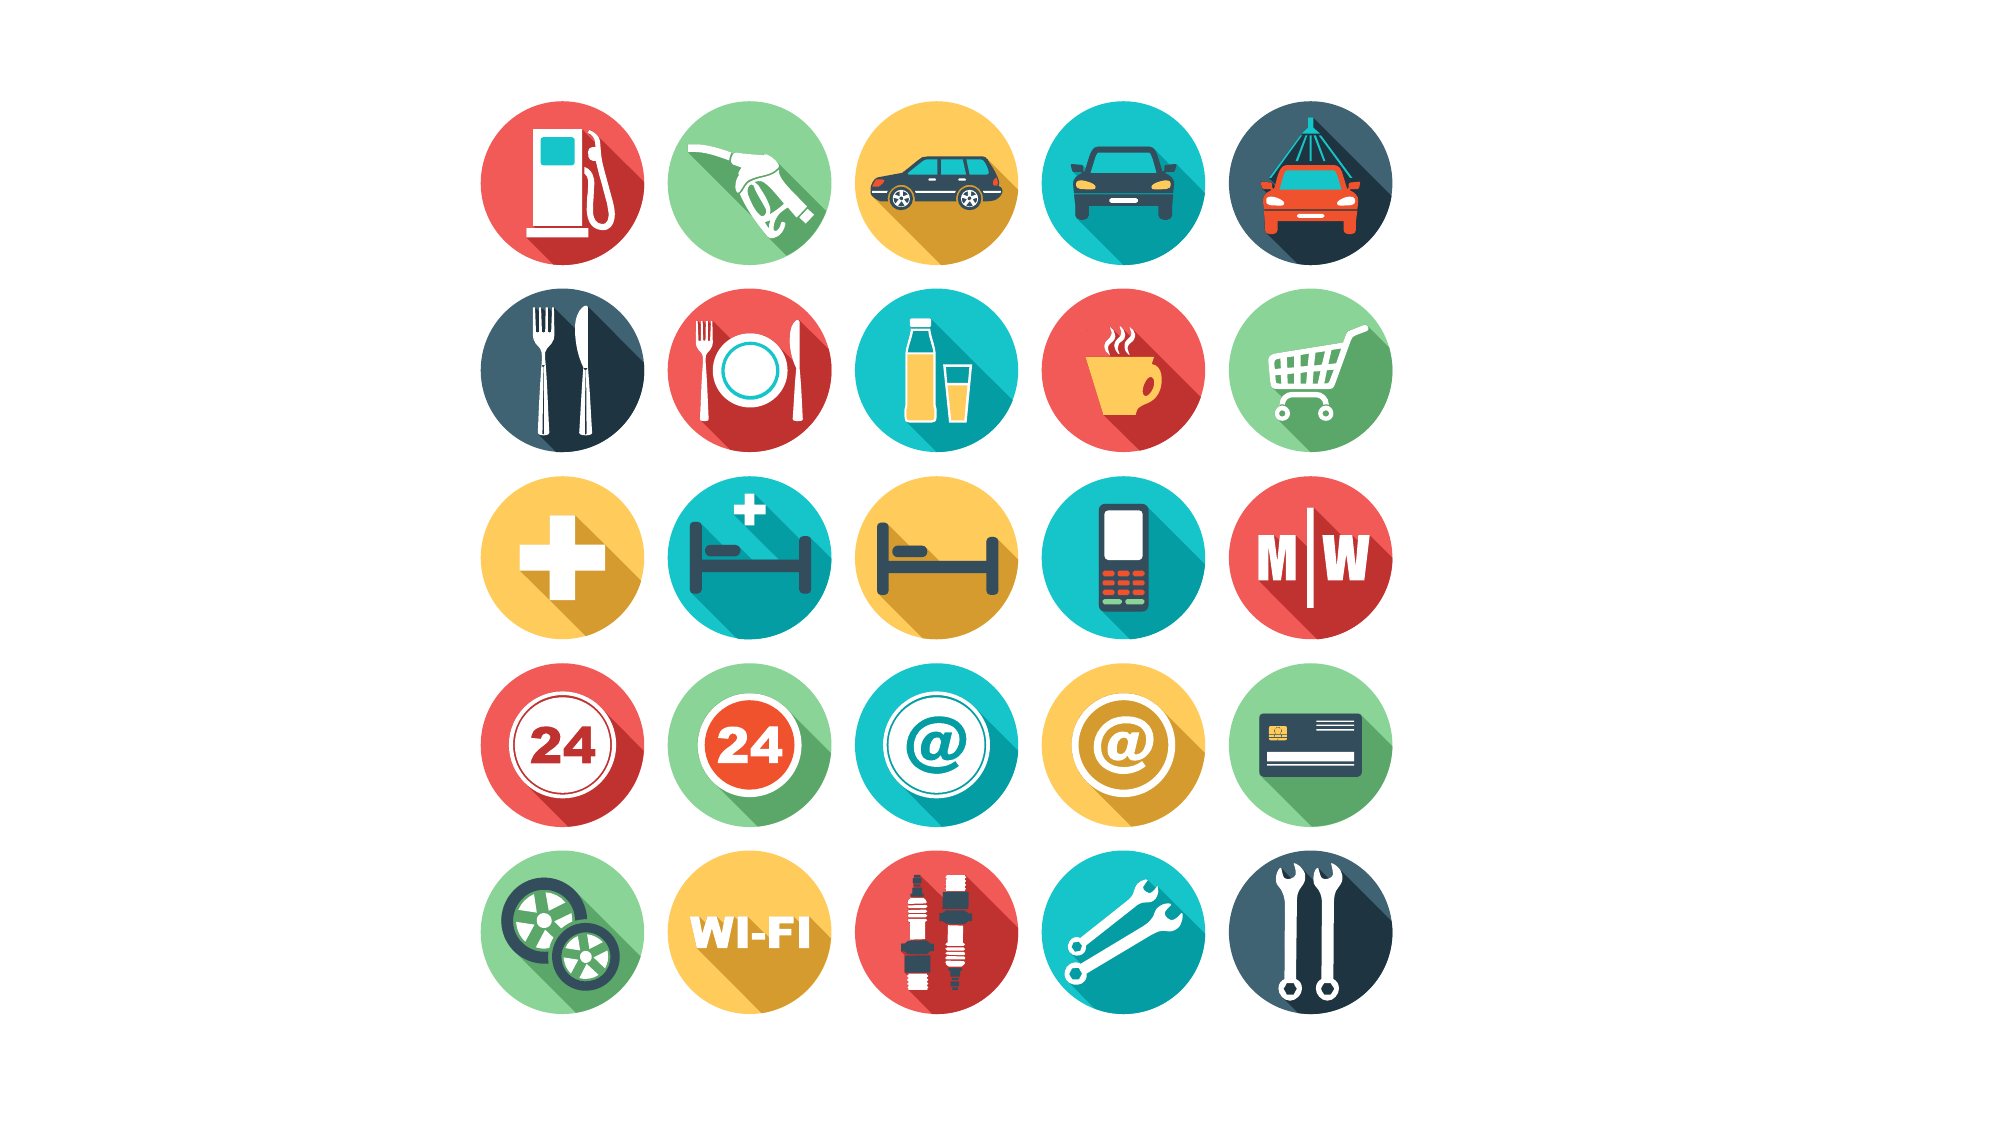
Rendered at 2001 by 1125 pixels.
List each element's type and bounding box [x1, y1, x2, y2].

text_box [1104, 326, 1126, 356]
text_box [721, 341, 780, 400]
text_box [701, 319, 832, 453]
text_box [704, 700, 795, 790]
text_box [1132, 580, 1145, 586]
text_box [550, 545, 642, 637]
text_box [1275, 863, 1306, 1001]
text_box [1070, 885, 1206, 1015]
text_box [1117, 589, 1130, 596]
text_box [563, 957, 579, 974]
text_box [1041, 288, 1206, 453]
text_box [480, 288, 644, 452]
text_box [667, 850, 832, 1015]
text_box [854, 850, 1019, 1014]
text_box [575, 305, 593, 436]
text_box [545, 892, 566, 911]
text_box [912, 878, 922, 884]
text_box [1124, 327, 1136, 356]
text_box [1273, 327, 1393, 453]
text_box [906, 354, 935, 421]
text_box [745, 505, 799, 559]
text_box [1319, 868, 1329, 878]
text_box [1284, 984, 1296, 994]
text_box [1076, 180, 1096, 190]
text_box [907, 918, 928, 940]
text_box [1101, 508, 1205, 640]
text_box [901, 940, 934, 955]
text_box [480, 101, 1393, 1015]
text_box [552, 922, 620, 991]
text_box [1258, 535, 1296, 581]
text_box [667, 663, 832, 828]
text_box [947, 385, 968, 421]
text_box [1085, 356, 1162, 415]
text_box [1259, 713, 1393, 827]
text_box [906, 973, 929, 990]
text_box [1268, 325, 1369, 390]
text_box [701, 523, 752, 559]
text_box [939, 910, 973, 925]
text_box [907, 914, 928, 918]
text_box [1337, 196, 1356, 206]
text_box [519, 515, 606, 601]
text_box [1117, 570, 1130, 577]
text_box [1085, 713, 1205, 827]
text_box [480, 100, 645, 266]
text_box [667, 476, 832, 639]
text_box [1103, 330, 1201, 451]
text_box [1282, 868, 1291, 879]
text_box [945, 951, 966, 956]
text_box [1285, 869, 1393, 1015]
text_box [907, 897, 927, 904]
text_box [697, 916, 831, 1014]
text_box [1267, 751, 1355, 762]
text_box [894, 709, 1019, 827]
text_box [751, 933, 766, 940]
text_box [750, 726, 783, 764]
text_box [480, 663, 645, 828]
text_box [576, 516, 605, 544]
text_box [906, 318, 1013, 453]
text_box [1228, 476, 1393, 640]
text_box [712, 333, 788, 408]
text_box [1077, 164, 1205, 266]
text_box [882, 691, 991, 799]
text_box [755, 494, 765, 504]
text_box [907, 904, 928, 909]
text_box [1041, 101, 1206, 266]
text_box [520, 571, 549, 600]
text_box [514, 890, 641, 1013]
text_box [907, 875, 1019, 1015]
text_box [769, 916, 794, 949]
text_box [1073, 172, 1081, 177]
text_box [539, 306, 645, 453]
text_box [1259, 713, 1362, 777]
text_box [907, 909, 928, 913]
text_box [525, 711, 644, 827]
text_box [1109, 198, 1138, 203]
text_box [1125, 599, 1145, 605]
text_box [1102, 589, 1115, 596]
text_box [689, 521, 812, 594]
text_box [532, 307, 555, 436]
text_box [508, 691, 617, 799]
text_box [854, 288, 1019, 453]
text_box [1259, 507, 1393, 640]
text_box [1228, 288, 1389, 453]
text_box [1313, 863, 1343, 1001]
text_box [1274, 391, 1334, 421]
text_box [1067, 879, 1159, 956]
text_box [1228, 101, 1393, 264]
text_box [1307, 507, 1314, 608]
text_box [536, 913, 552, 928]
text_box [516, 921, 535, 942]
text_box [667, 288, 829, 450]
text_box [1041, 850, 1206, 1009]
text_box [565, 936, 581, 951]
text_box [1322, 535, 1370, 581]
text_box [734, 515, 744, 525]
text_box [1144, 880, 1155, 892]
text_box [1102, 580, 1115, 586]
text_box [1260, 165, 1361, 235]
text_box [1267, 118, 1392, 266]
text_box [879, 539, 1019, 640]
text_box [948, 967, 962, 980]
text_box [1132, 589, 1145, 596]
text_box [691, 538, 832, 640]
text_box [910, 887, 924, 897]
text_box [719, 714, 831, 827]
text_box [945, 925, 966, 946]
text_box [943, 364, 973, 423]
text_box [695, 320, 713, 422]
text_box [1154, 148, 1169, 170]
text_box [888, 524, 939, 560]
text_box [1269, 135, 1303, 178]
text_box [945, 947, 966, 951]
text_box [689, 916, 734, 949]
text_box [1041, 663, 1206, 828]
text_box [1098, 503, 1149, 612]
text_box [1109, 328, 1130, 356]
text_box [1268, 726, 1287, 741]
text_box [717, 726, 748, 764]
text_box [799, 916, 810, 949]
text_box [697, 693, 802, 798]
text_box [1090, 152, 1157, 173]
text_box [904, 318, 937, 423]
text_box [1070, 146, 1177, 220]
text_box [950, 981, 960, 990]
text_box [1079, 701, 1168, 789]
text_box [1071, 693, 1176, 798]
text_box [733, 493, 766, 526]
text_box [1151, 180, 1171, 190]
text_box [942, 891, 969, 910]
text_box [1318, 135, 1353, 178]
text_box [1228, 663, 1393, 828]
text_box [1295, 135, 1308, 162]
text_box [1301, 117, 1321, 134]
text_box [1117, 580, 1130, 586]
text_box [737, 916, 748, 949]
text_box [1228, 850, 1392, 1014]
text_box [1064, 903, 1183, 985]
text_box [667, 100, 832, 266]
text_box [1102, 570, 1115, 577]
text_box [945, 955, 966, 960]
text_box [1266, 196, 1285, 206]
text_box [1279, 170, 1342, 190]
text_box [854, 100, 1019, 266]
text_box [480, 476, 645, 640]
text_box [1102, 599, 1122, 605]
text_box [789, 319, 803, 422]
text_box [854, 663, 1019, 828]
text_box [1297, 213, 1325, 218]
text_box [501, 877, 588, 964]
text_box [593, 950, 609, 969]
text_box [904, 955, 931, 973]
text_box [945, 960, 966, 967]
text_box [518, 894, 537, 913]
text_box [877, 522, 999, 595]
text_box [1041, 476, 1206, 640]
text_box [1104, 510, 1143, 561]
text_box [945, 875, 967, 891]
text_box [554, 913, 573, 929]
text_box [579, 950, 599, 979]
text_box [854, 476, 1019, 638]
text_box [1132, 570, 1145, 577]
text_box [587, 934, 603, 950]
text_box [535, 929, 554, 949]
text_box [1313, 135, 1326, 162]
text_box [480, 850, 645, 1015]
